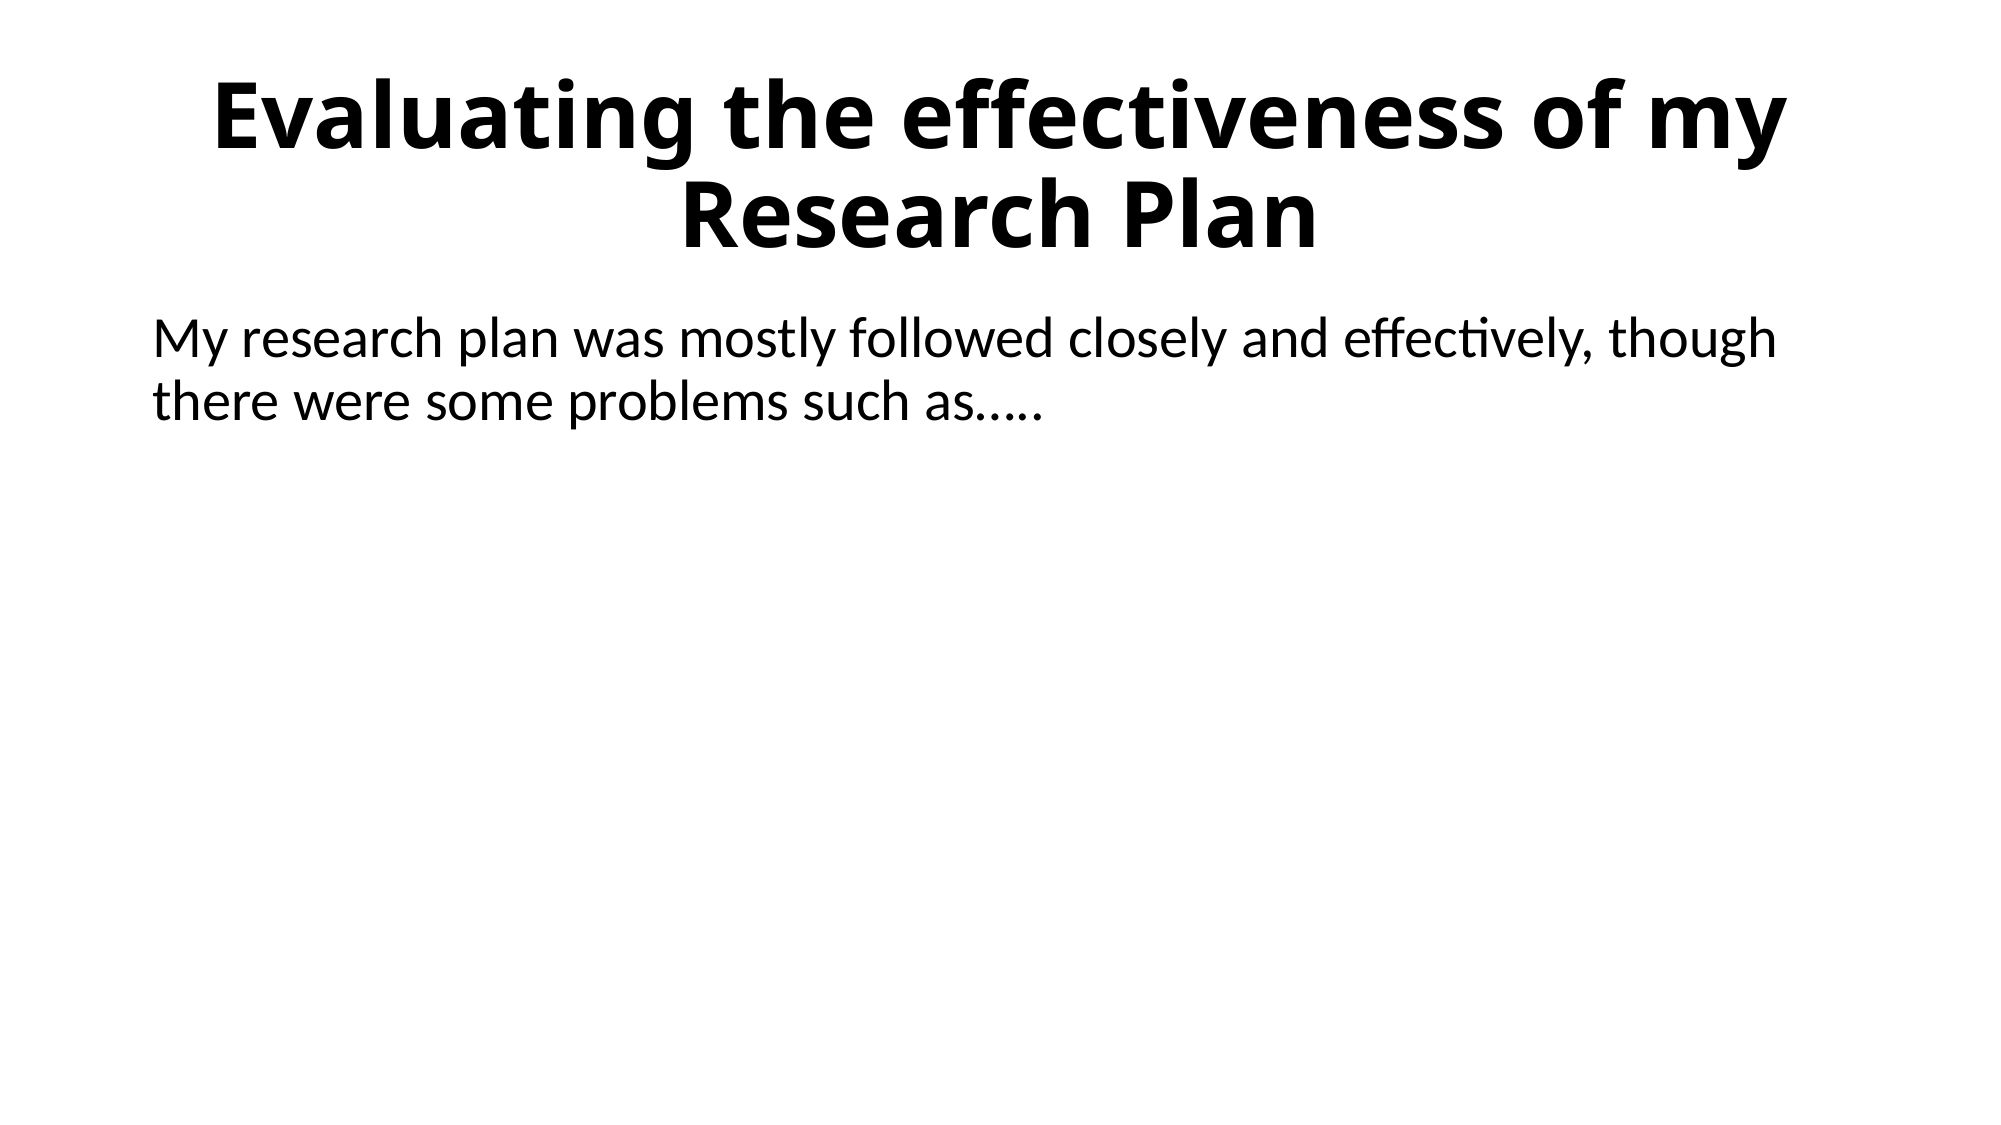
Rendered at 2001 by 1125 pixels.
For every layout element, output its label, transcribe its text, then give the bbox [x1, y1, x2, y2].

list My research plan was mostly followed closely and effectively, though there were some problems such as….. [137, 299, 1863, 1014]
title Evaluating the effectiveness of my Research Plan [137, 59, 1863, 278]
